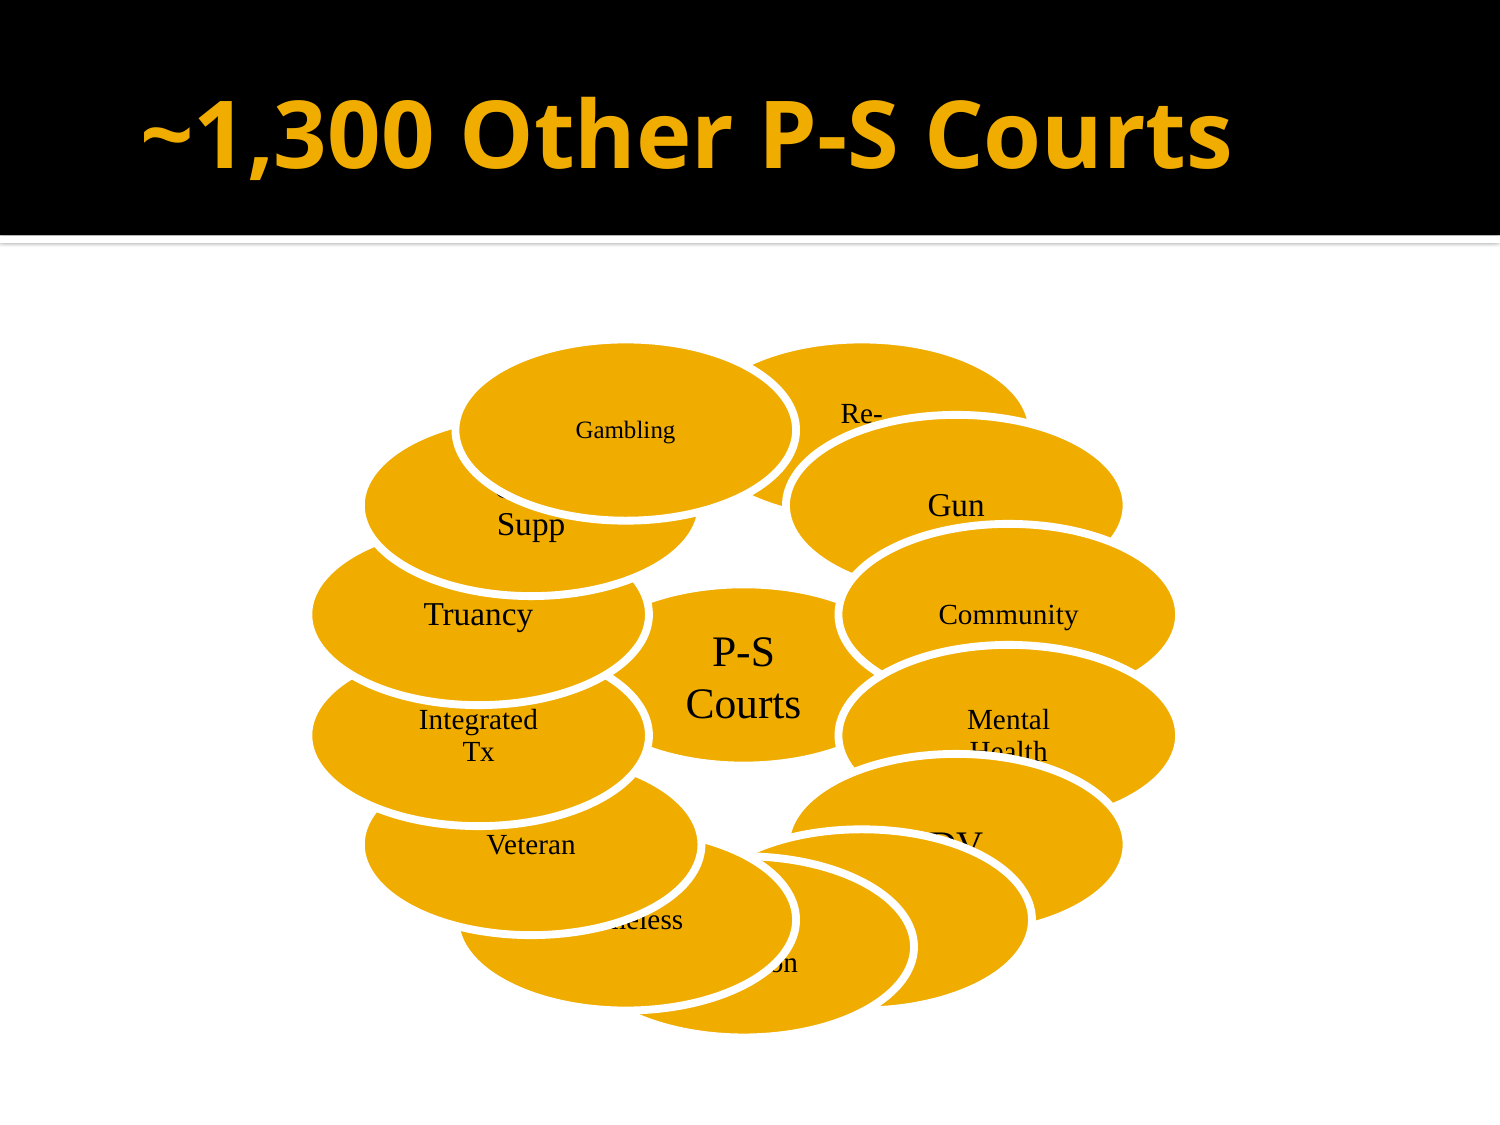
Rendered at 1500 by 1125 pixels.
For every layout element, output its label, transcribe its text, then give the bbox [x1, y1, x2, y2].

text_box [62, 312, 1425, 1038]
title ~1,300 Other P-S Courts [125, 37, 1388, 225]
